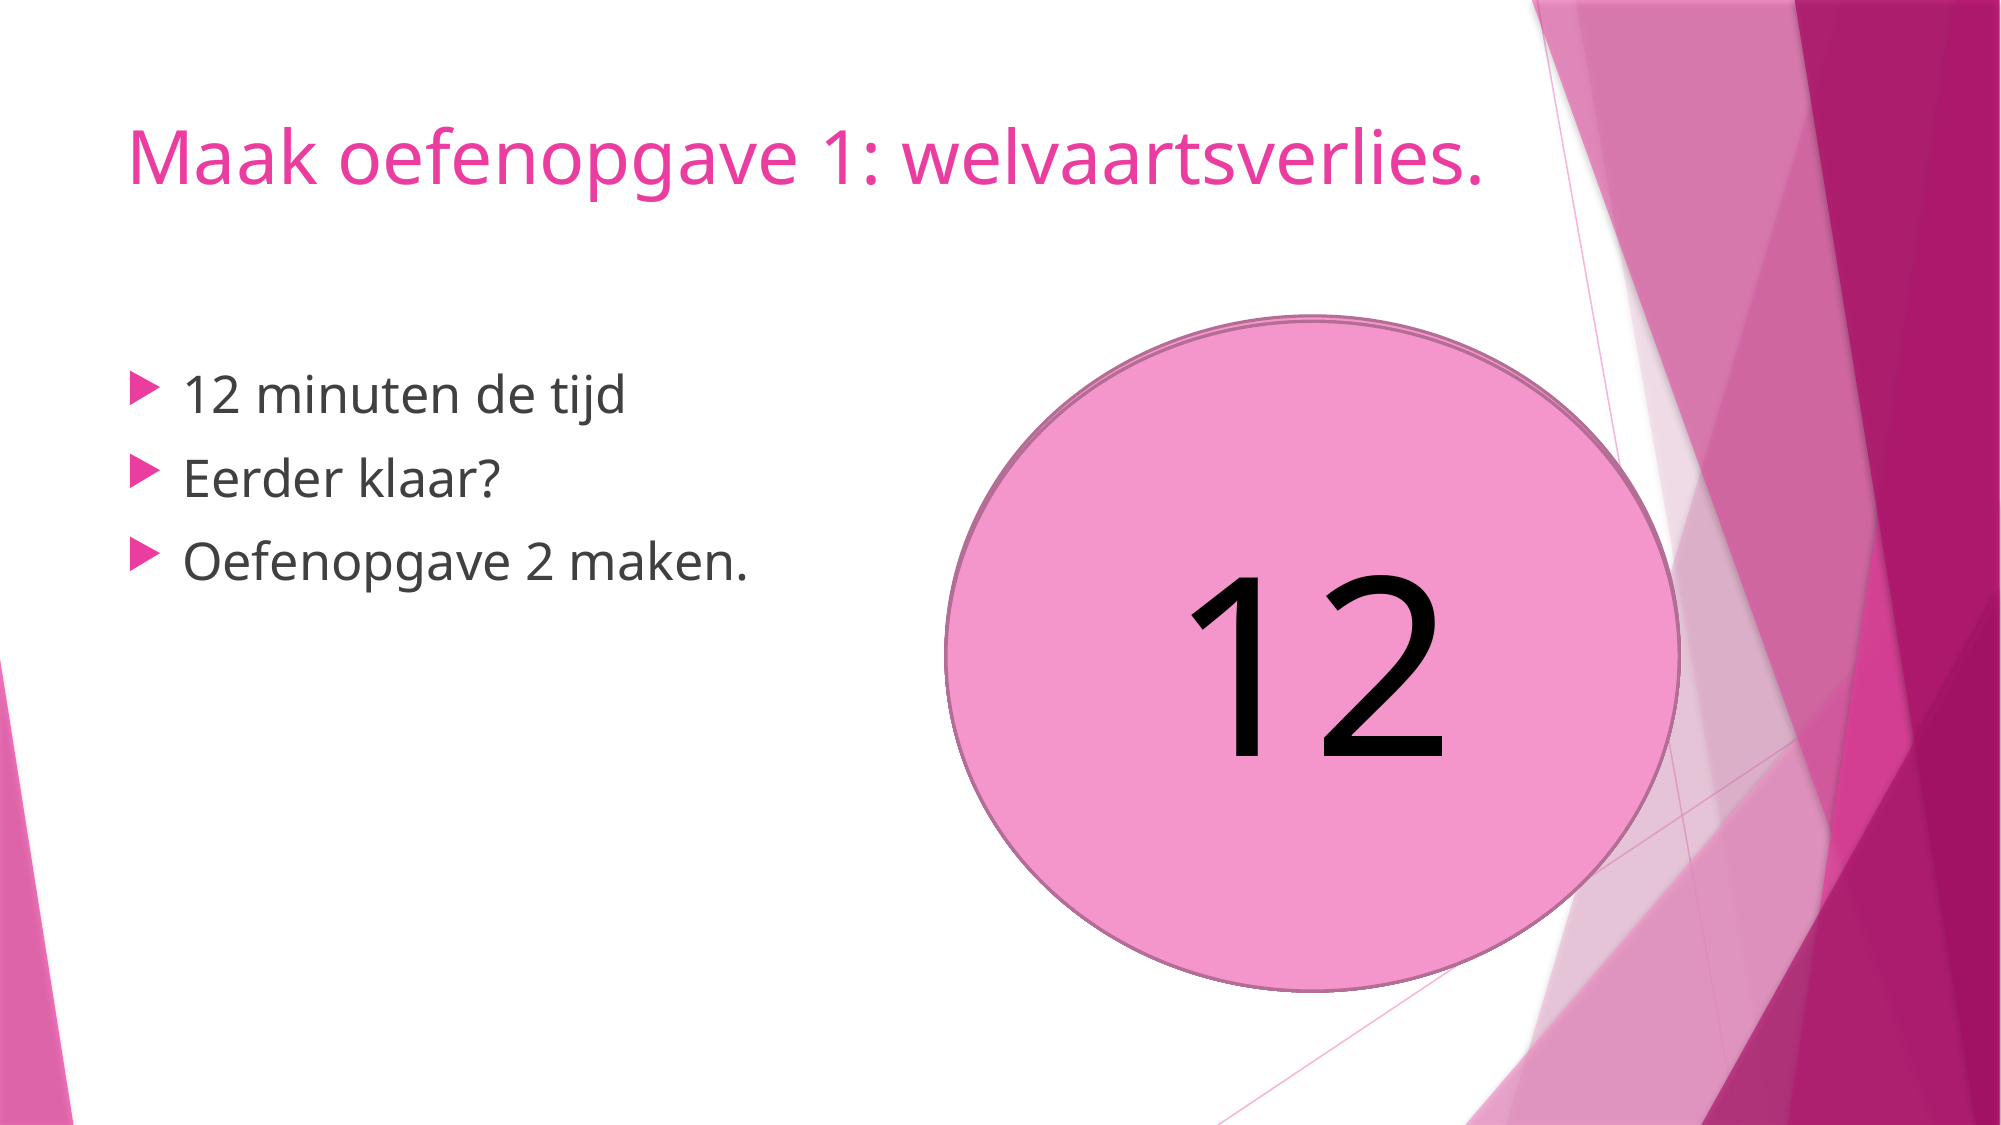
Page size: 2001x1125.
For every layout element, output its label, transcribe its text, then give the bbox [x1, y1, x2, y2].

list 12 minuten de tijd Eerder klaar? Oefenopgave 2 maken. [111, 354, 774, 992]
title Maak oefenopgave 1: welvaartsverlies. [111, 101, 1522, 319]
text_box 10 [948, 314, 1677, 603]
text_box 12 [944, 319, 1681, 993]
